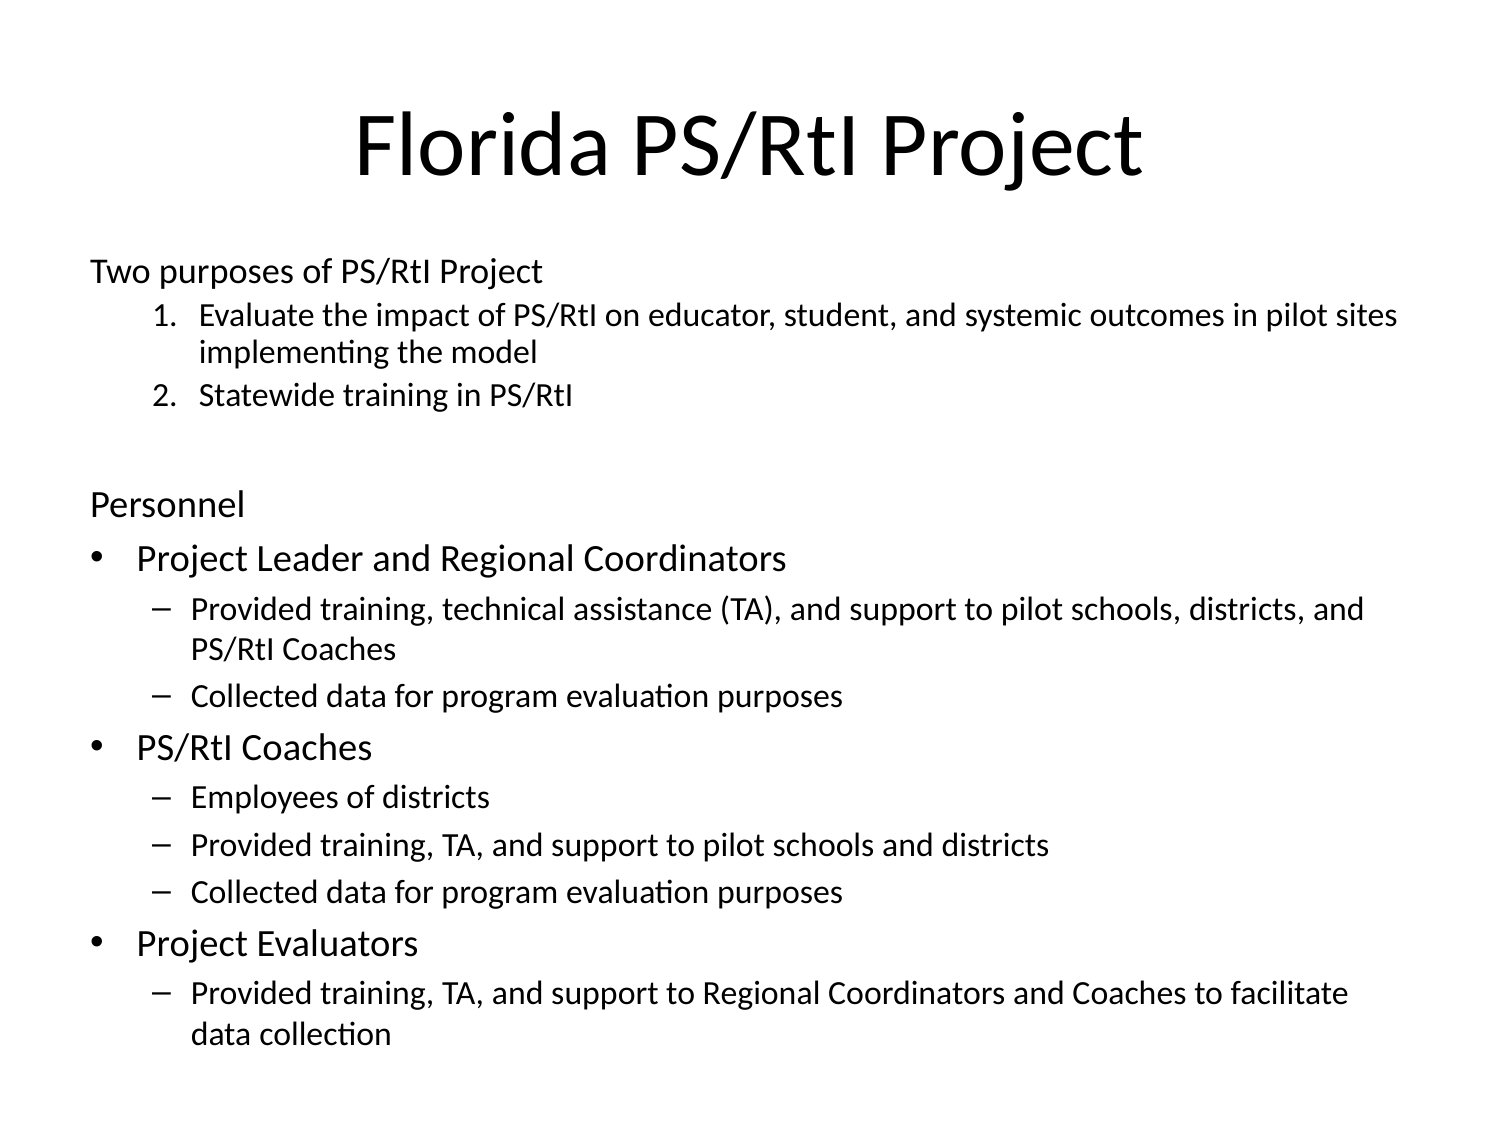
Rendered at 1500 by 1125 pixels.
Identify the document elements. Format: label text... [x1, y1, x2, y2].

list Two purposes of PS/RtI Project Evaluate the impact of PS/RtI on educator, student, and systemic outcomes in pilot sites implementing the model Statewide training in PS/RtI Personnel Project Leader and Regional Coordinators Provided training, technical assistance (TA), and support to pilot schools, districts, and PS/RtI Coaches Collected data for program evaluation purposes PS/RtI Coaches Employees of districts Provided training, TA, and support to pilot schools and districts Collected data for program evaluation purposes Project Evaluators Provided training, TA, and support to Regional Coordinators and Coaches to facilitate data collection [75, 190, 1425, 1068]
title Florida PS/RtI Project [75, 45, 1425, 190]
